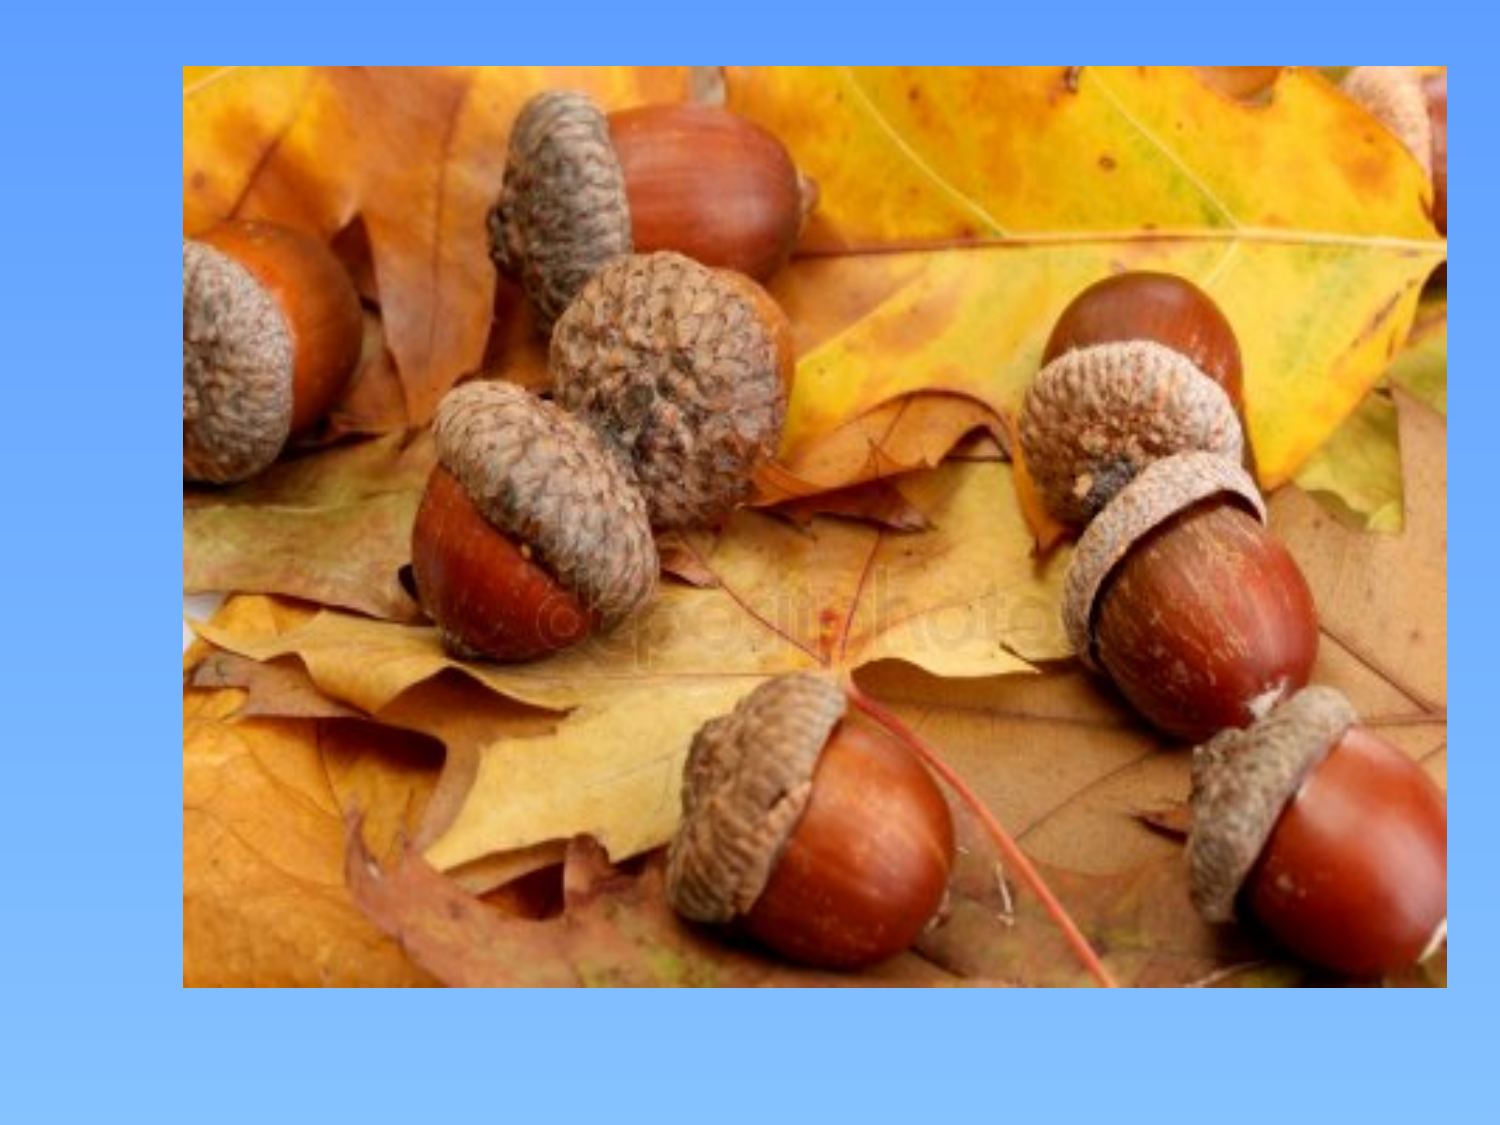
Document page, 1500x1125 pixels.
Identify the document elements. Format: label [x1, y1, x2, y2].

picture [182, 66, 1448, 988]
